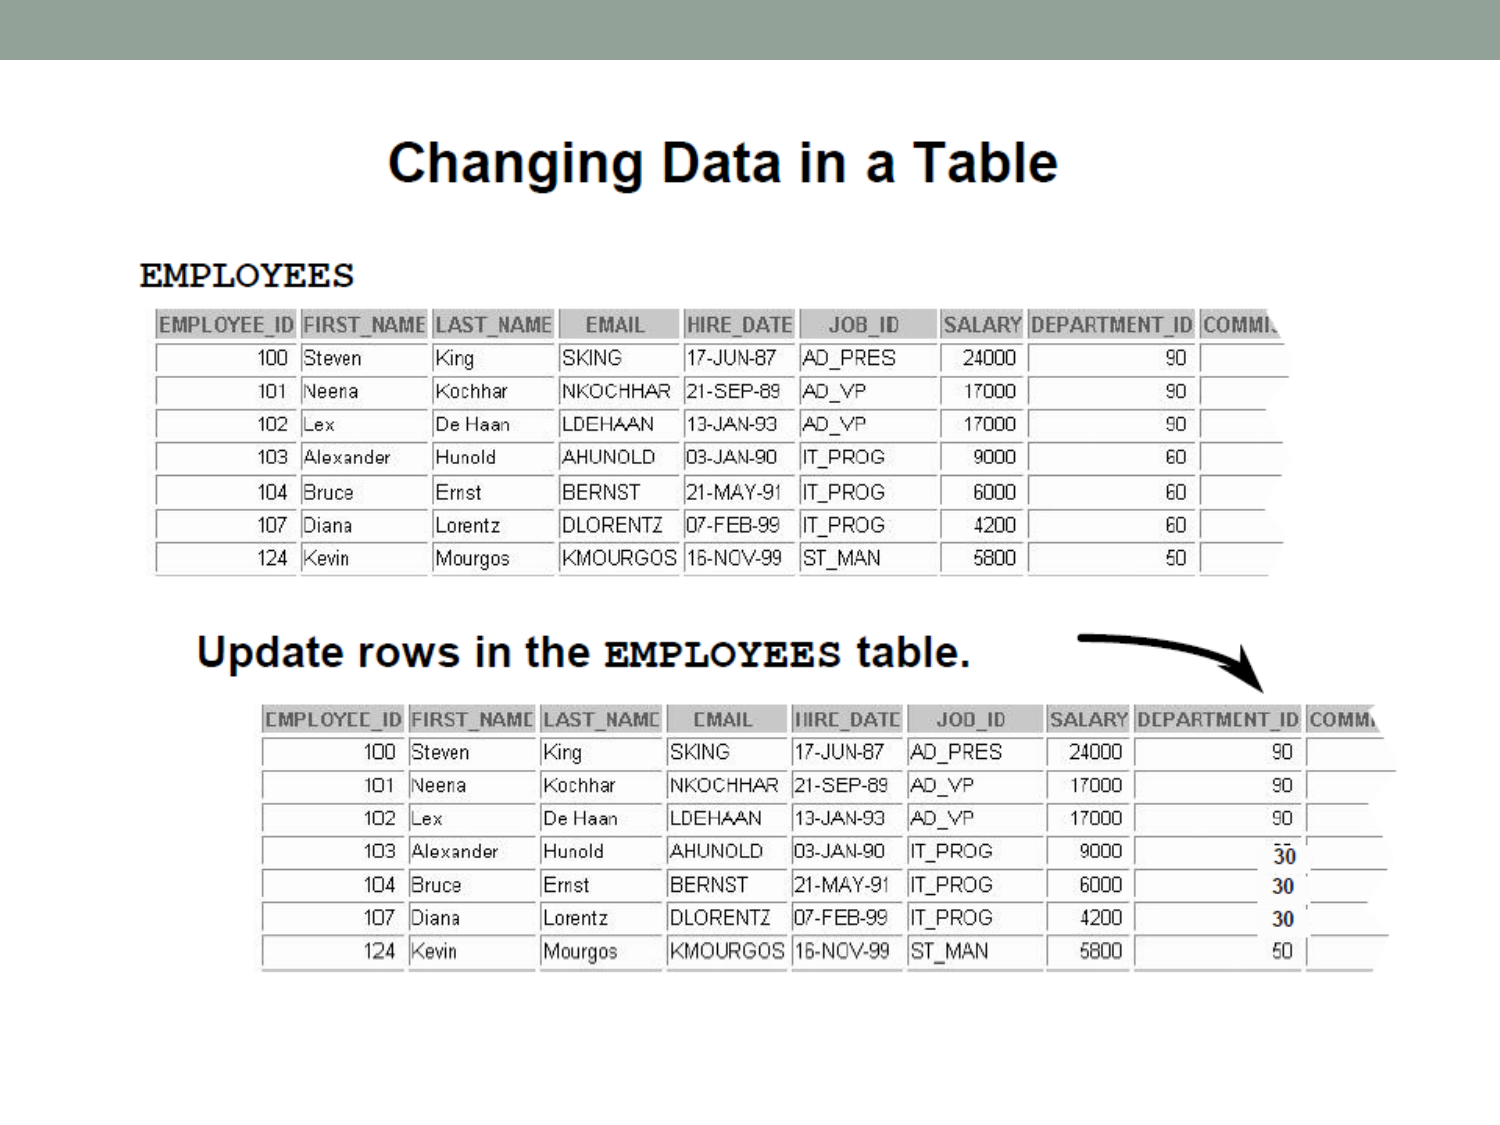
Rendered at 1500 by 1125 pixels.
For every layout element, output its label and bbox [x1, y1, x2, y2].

picture [62, 99, 1426, 1013]
